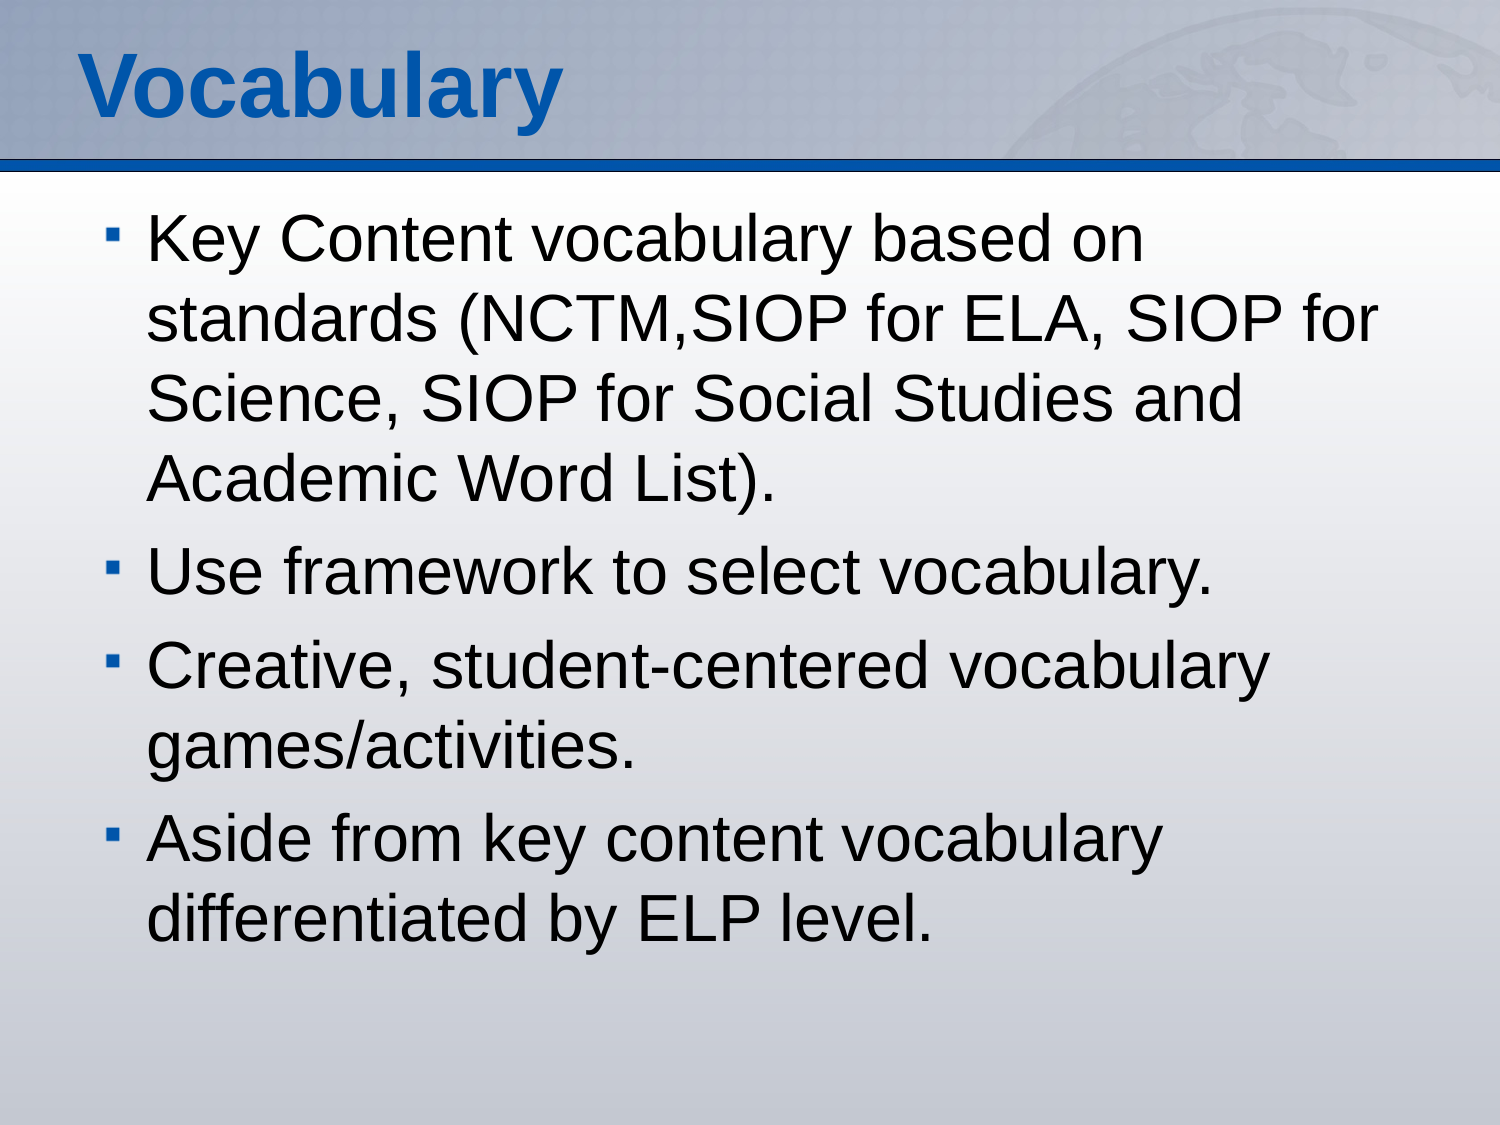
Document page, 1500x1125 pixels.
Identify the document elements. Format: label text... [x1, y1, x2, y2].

title Vocabulary [62, 0, 1413, 176]
list Key Content vocabulary based on standards (NCTM,SIOP for ELA, SIOP for Science, SIOP for Social Studies and Academic Word List). Use framework to select vocabulary. Creative, student-centered vocabulary games/activities. Aside from key content vocabulary differentiated by ELP level. [74, 187, 1426, 1006]
picture [0, 0, 1500, 1125]
